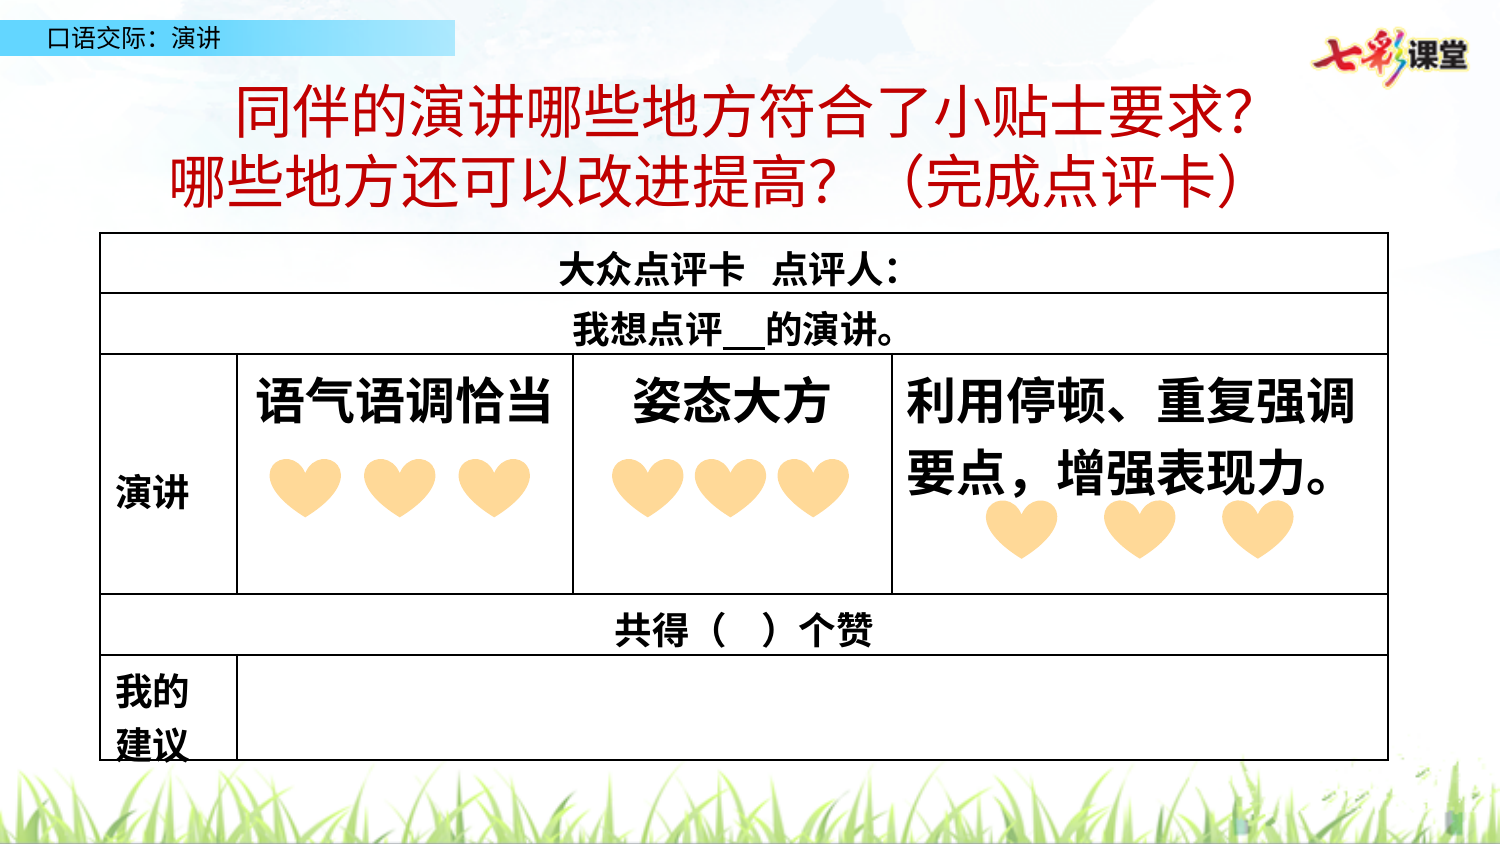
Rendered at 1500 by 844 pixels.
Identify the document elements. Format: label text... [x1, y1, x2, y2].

table_cell 姿态大方 [574, 355, 891, 593]
table_cell 共得（ ）个赞 [101, 595, 1387, 654]
text_box [609, 457, 686, 520]
table_cell 利用停顿、重复强调要点，增强表现力。 [893, 355, 1387, 593]
picture [0, 0, 1500, 844]
text_box 同伴的演讲哪些地方符合了小贴士要求？哪些地方还可以改进提高？（完成点评卡） [153, 67, 1347, 223]
text_box [1220, 498, 1296, 561]
table_cell 我想点评 的演讲。 [101, 294, 1387, 353]
table_cell 演讲 [101, 355, 236, 593]
text_box [692, 457, 769, 520]
text_box [267, 457, 344, 520]
table_cell 语气语调恰当 [238, 355, 572, 593]
text_box [1101, 498, 1178, 561]
text_box [775, 457, 851, 520]
table_cell [238, 656, 1387, 759]
table_header 大众点评卡 点评人： [101, 234, 1387, 292]
text_box [983, 498, 1060, 561]
table_cell 我的建议 [101, 656, 236, 759]
text_box [361, 457, 438, 520]
text_box [456, 457, 533, 520]
